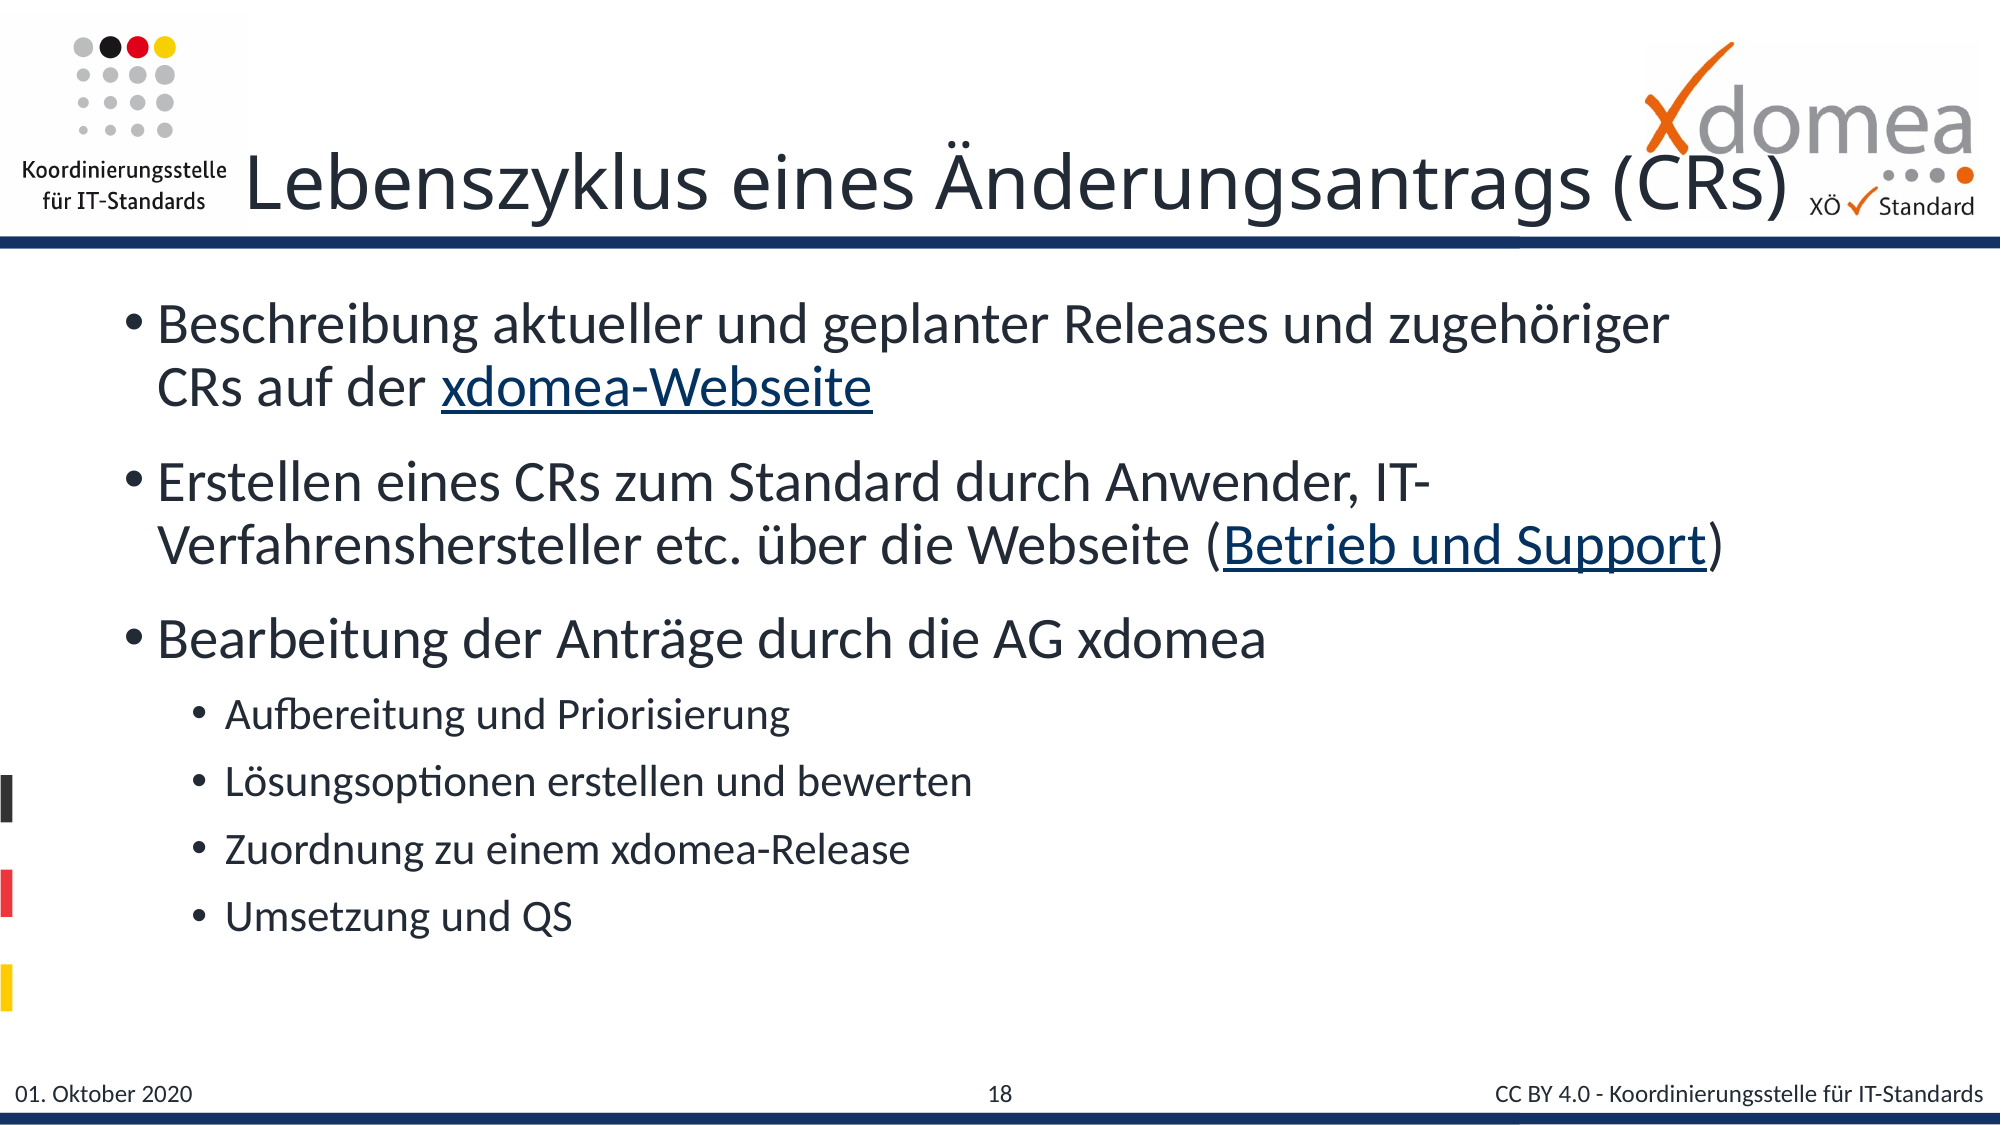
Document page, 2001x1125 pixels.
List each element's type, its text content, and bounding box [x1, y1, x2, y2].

title Lebenszyklus eines Änderungsantrags (CRs) [244, 36, 1790, 226]
picture [1, 14, 248, 231]
list Beschreibung aktueller und geplanter Releases und zugehöriger CRs auf der xdomea-Webseite Erstellen eines CRs zum Standard durch Anwender, IT-Verfahrenshersteller etc. über die Webseite (Betrieb und Support) Bearbeitung der Anträge durch die AG xdomea Aufbereitung und Priorisierung Lösungsoptionen erstellen und bewerten Zuordnung zu einem xdomea-Release Umsetzung und QS [76, 285, 1758, 1010]
footer CC BY 4.0 - Koordinierungsstelle für IT-Standards [1307, 1062, 2000, 1123]
picture [1790, 42, 1977, 221]
slide_number 18 [813, 1062, 1187, 1123]
